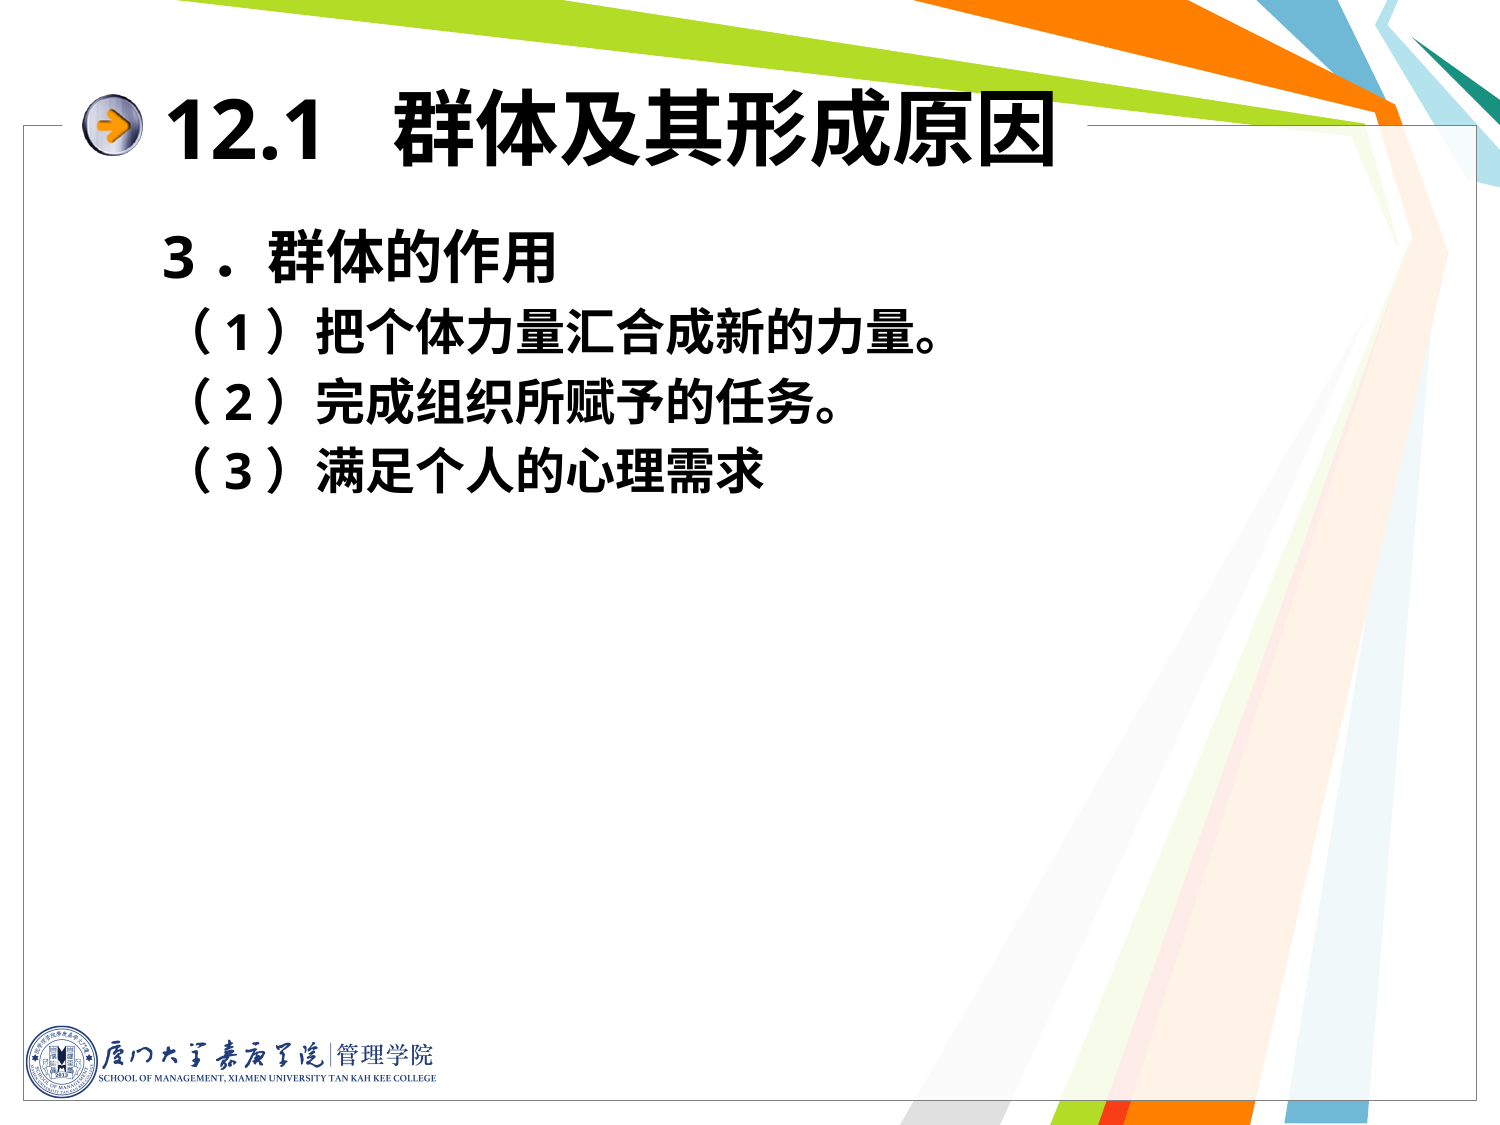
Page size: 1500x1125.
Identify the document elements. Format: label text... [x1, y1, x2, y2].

picture [82, 94, 143, 156]
title 12.1 群体及其形成原因 [148, 32, 1182, 212]
list 3．群体的作用 （1）把个体力量汇合成新的力量。 （2）完成组织所赋予的任务。 （3）满足个人的心理需求 [147, 212, 1425, 1038]
picture [24, 1024, 438, 1100]
